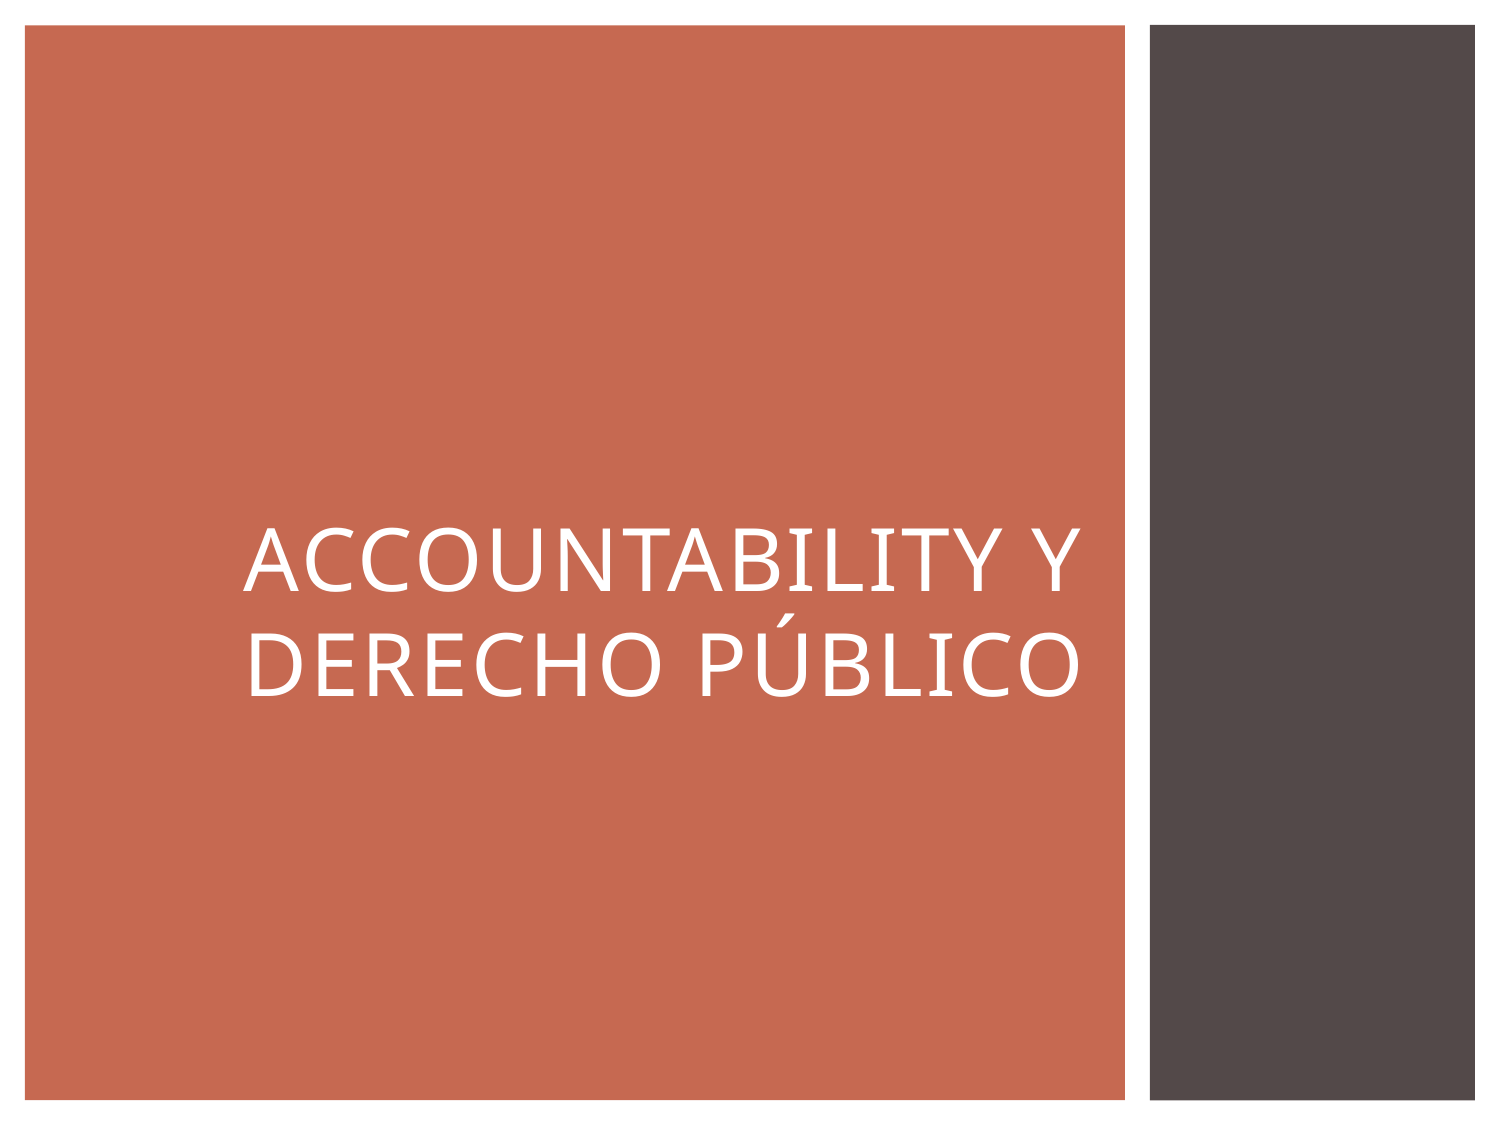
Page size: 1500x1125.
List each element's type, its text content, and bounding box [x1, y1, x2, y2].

title Accountability y derecho público [62, 474, 1100, 745]
